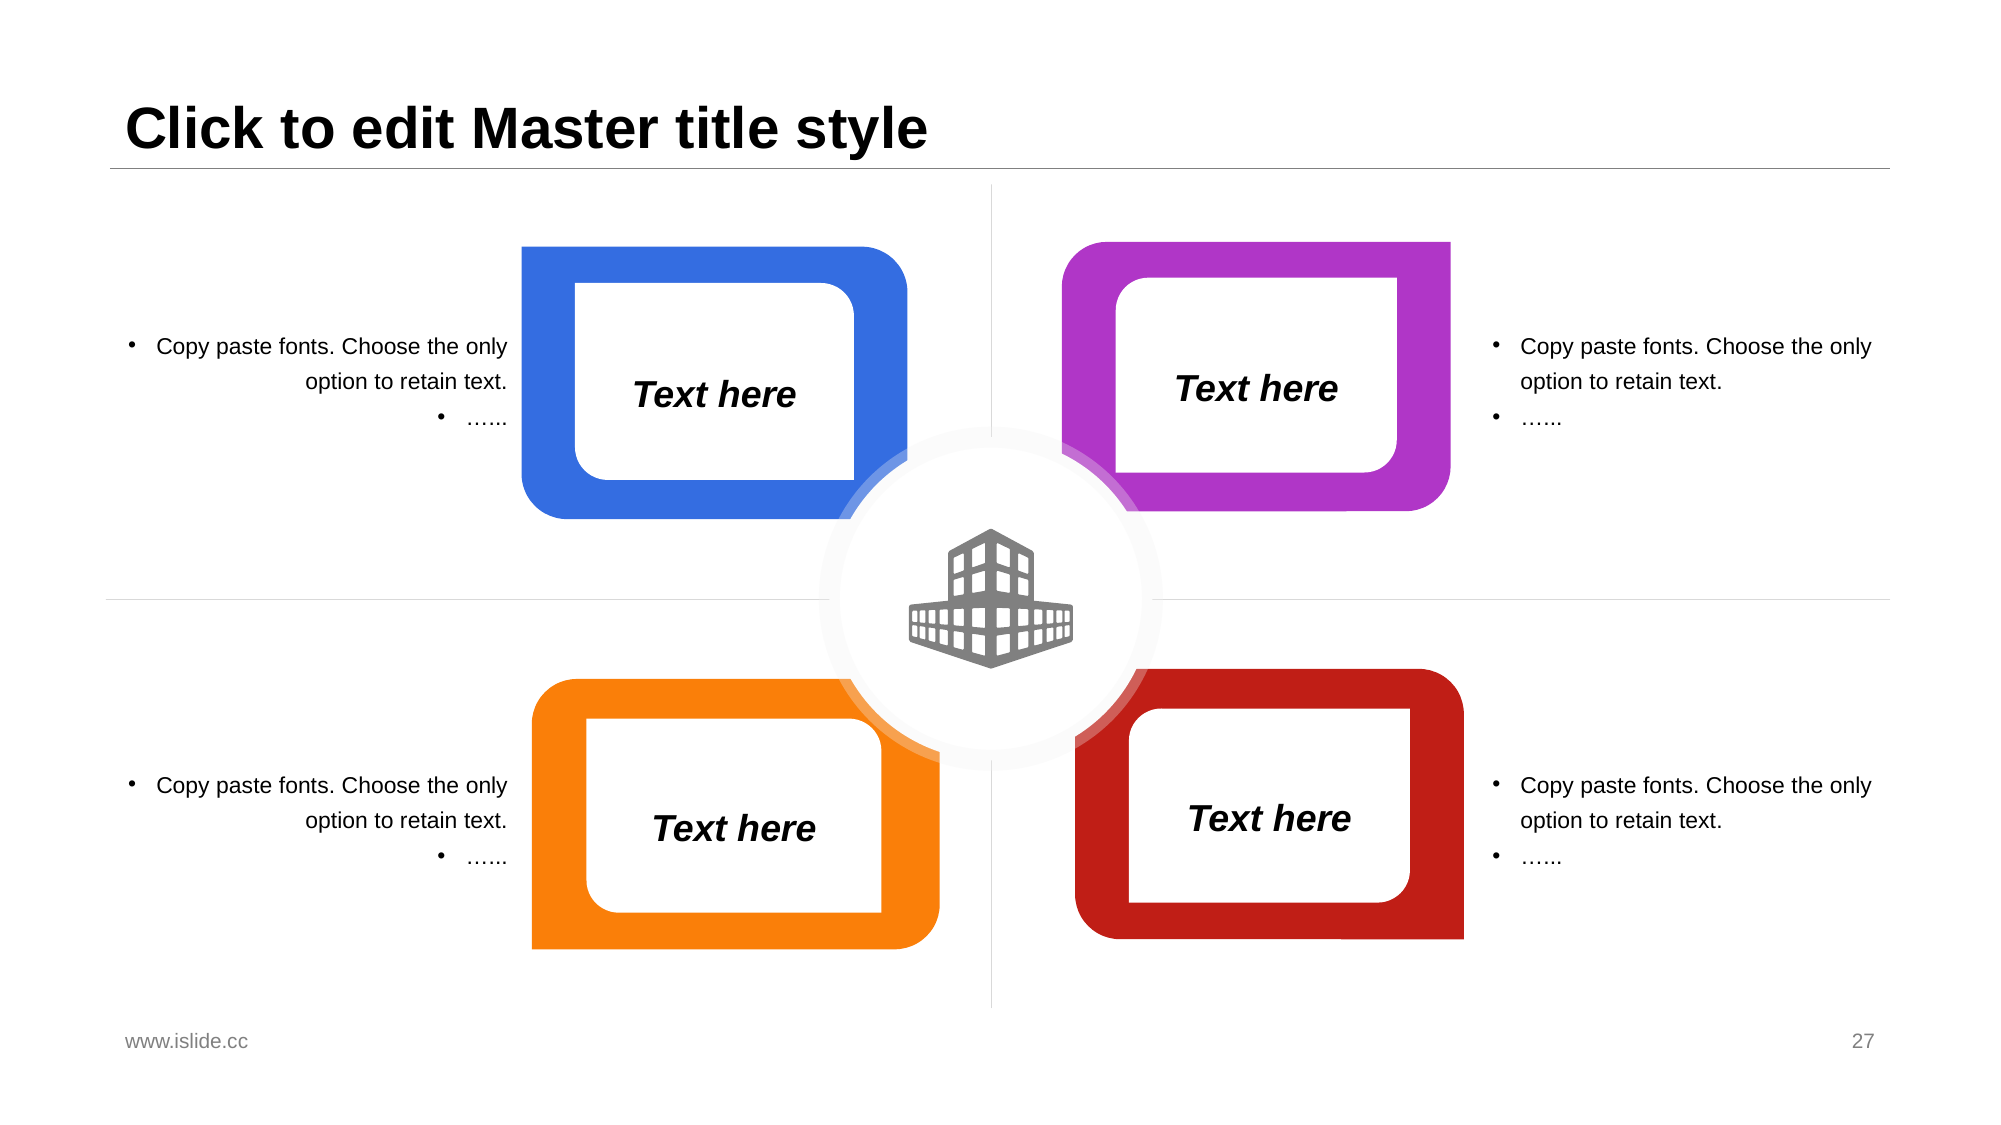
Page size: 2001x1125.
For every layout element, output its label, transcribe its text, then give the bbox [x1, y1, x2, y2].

footer www.islide.cc [109, 1023, 790, 1058]
slide_number 27 [1412, 1023, 1890, 1058]
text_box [106, 184, 1890, 1008]
title Click to edit Master title style [109, 0, 1890, 169]
